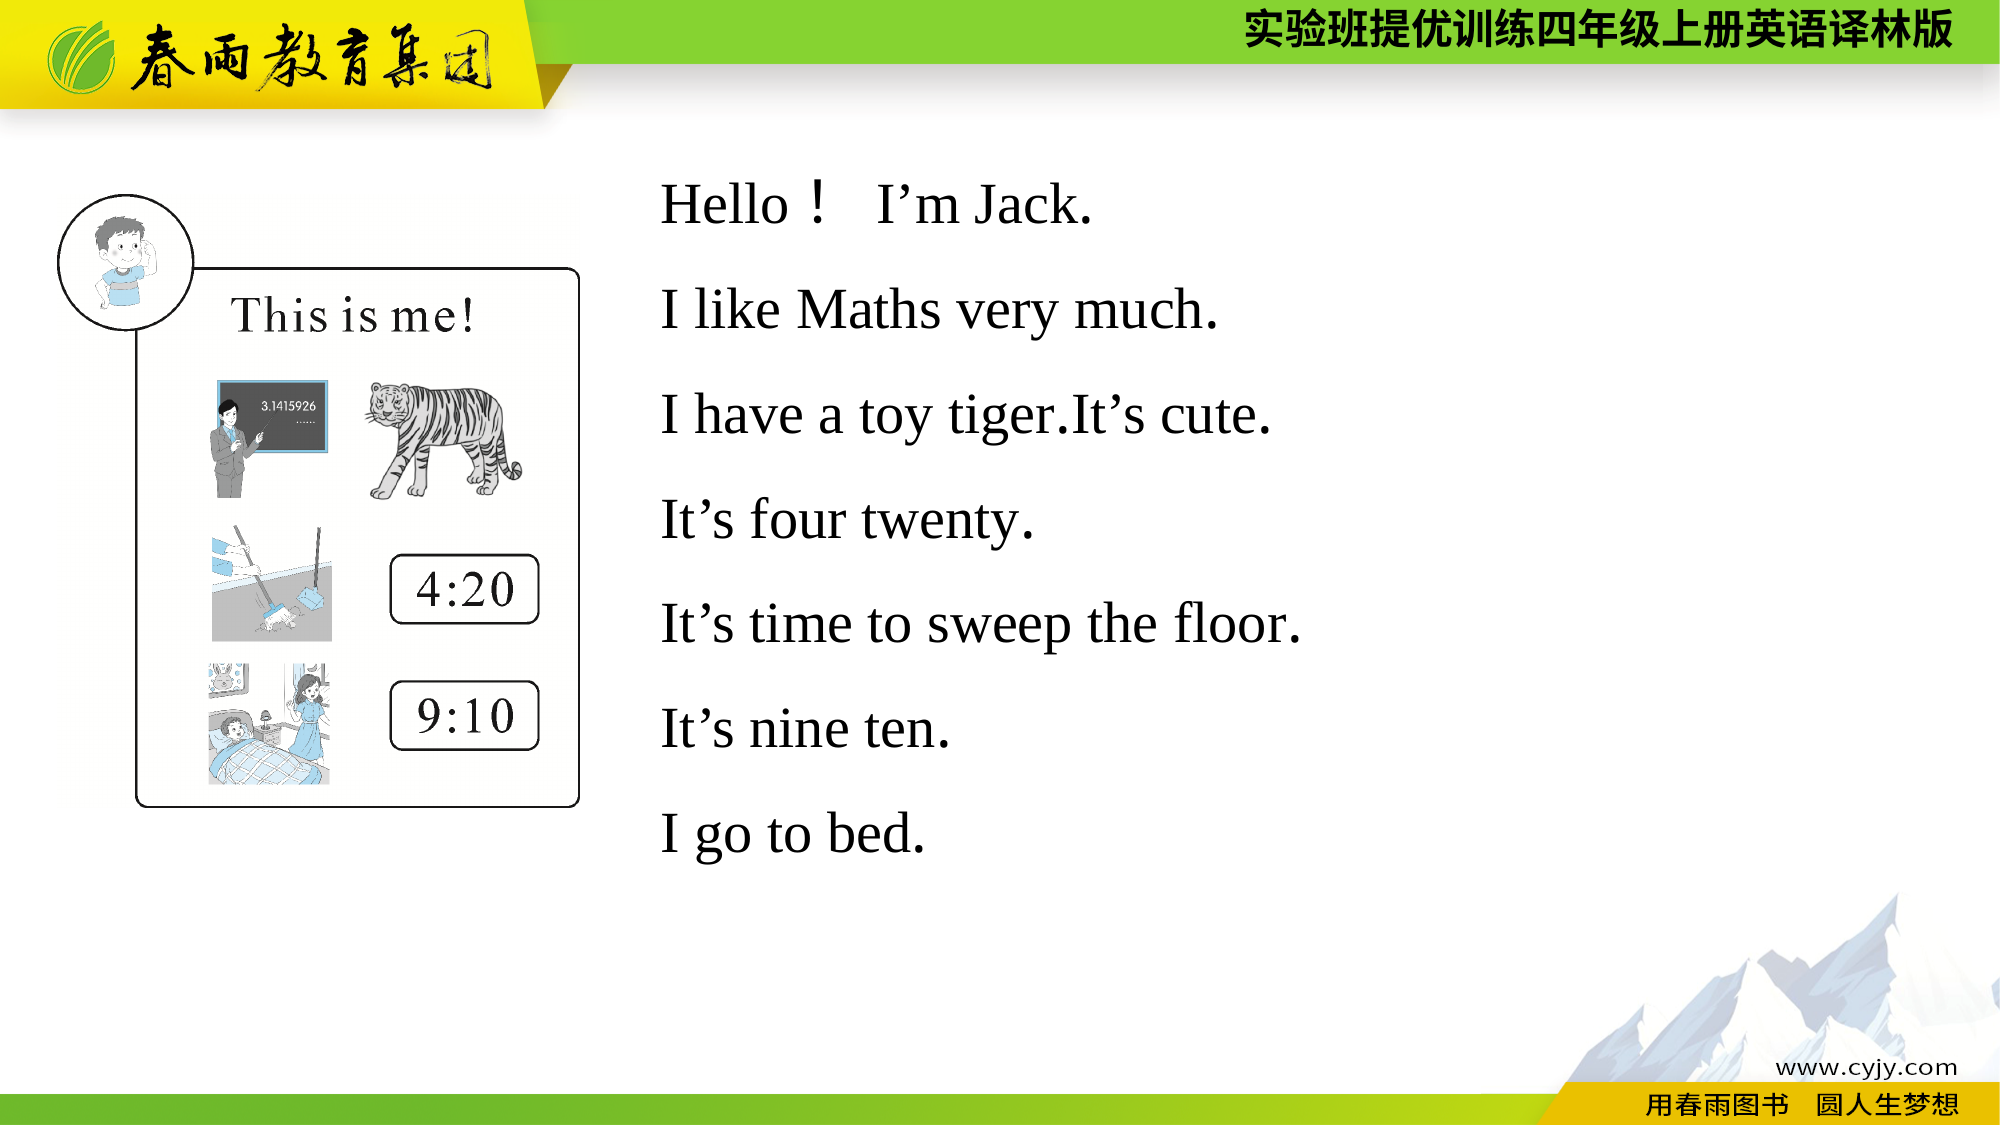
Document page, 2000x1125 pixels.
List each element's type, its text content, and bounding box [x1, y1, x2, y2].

list Hello！I’m Jack. I like Maths very much. I have a toy tiger.It’s cute. It’s four twenty. It’s time to sweep the floor. It’s nine ten. I go to bed. [645, 122, 1944, 880]
picture [0, 0, 2000, 1125]
